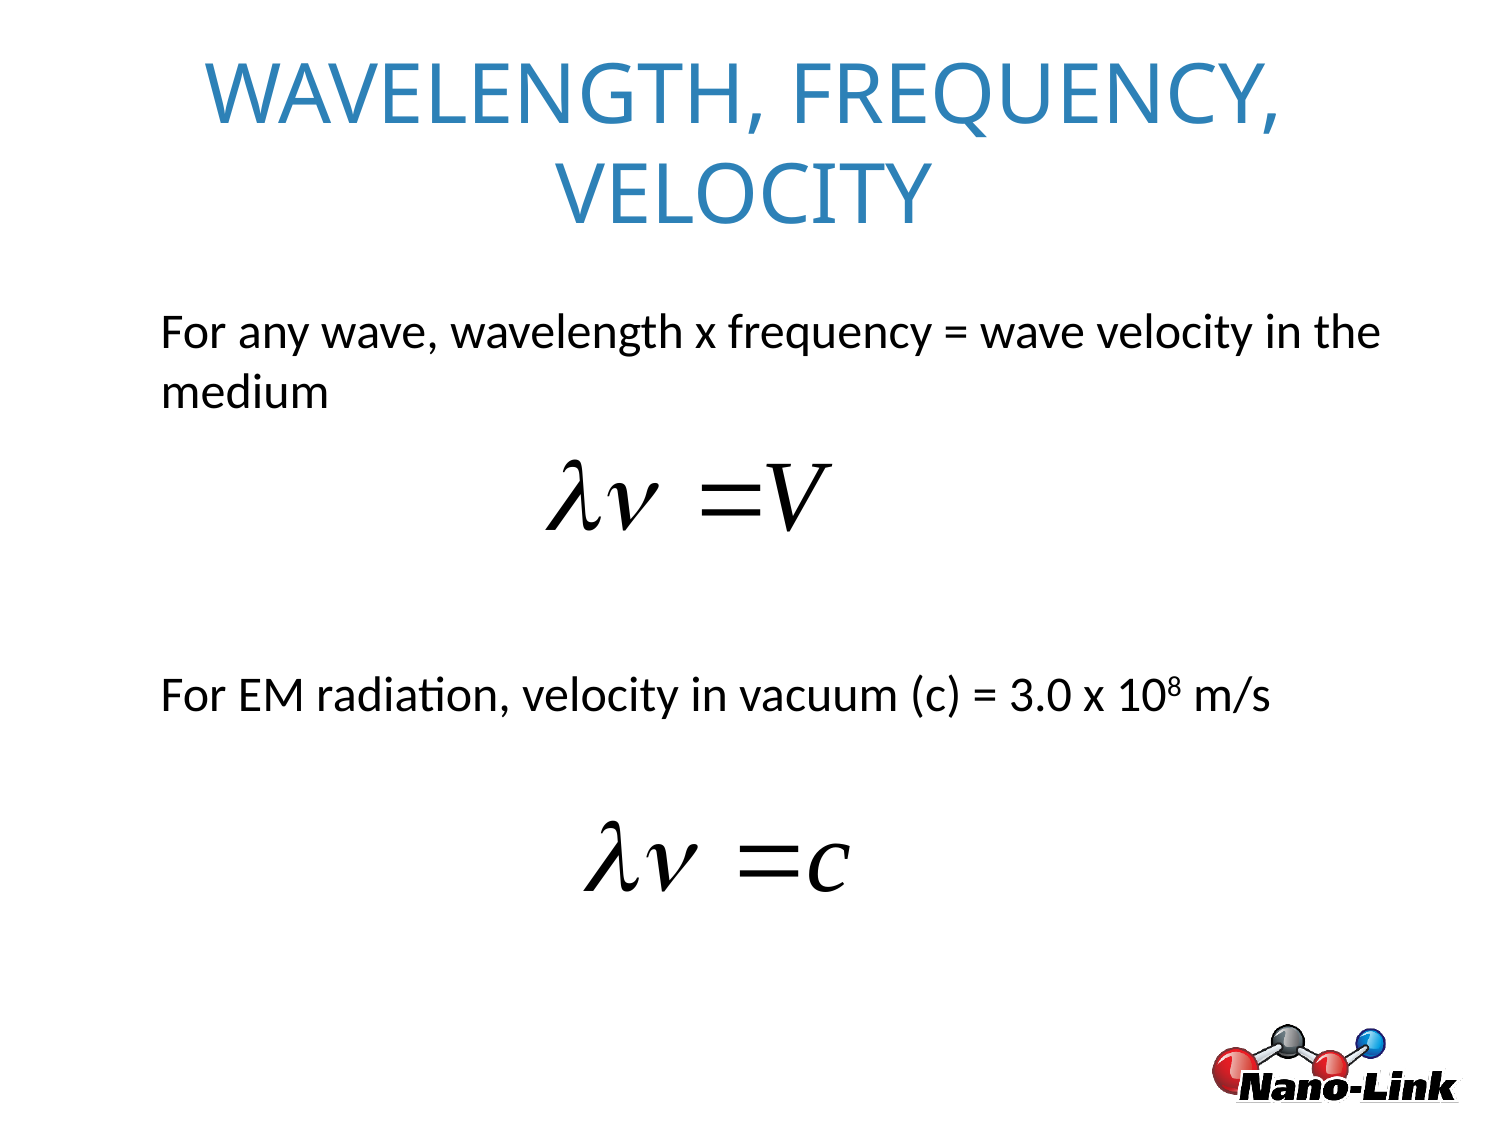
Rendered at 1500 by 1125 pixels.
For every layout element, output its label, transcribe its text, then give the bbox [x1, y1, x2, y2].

text_box For any wave, wavelength x frequency = wave velocity in the medium [145, 291, 1459, 427]
picture [529, 437, 858, 556]
picture [1212, 1024, 1463, 1103]
title WAVELENGTH, FREQUENCY, VELOCITY [31, 46, 1457, 235]
picture [567, 798, 870, 917]
text_box For EM radiation, velocity in vacuum (c) = 3.0 x 108 m/s [145, 654, 1459, 729]
